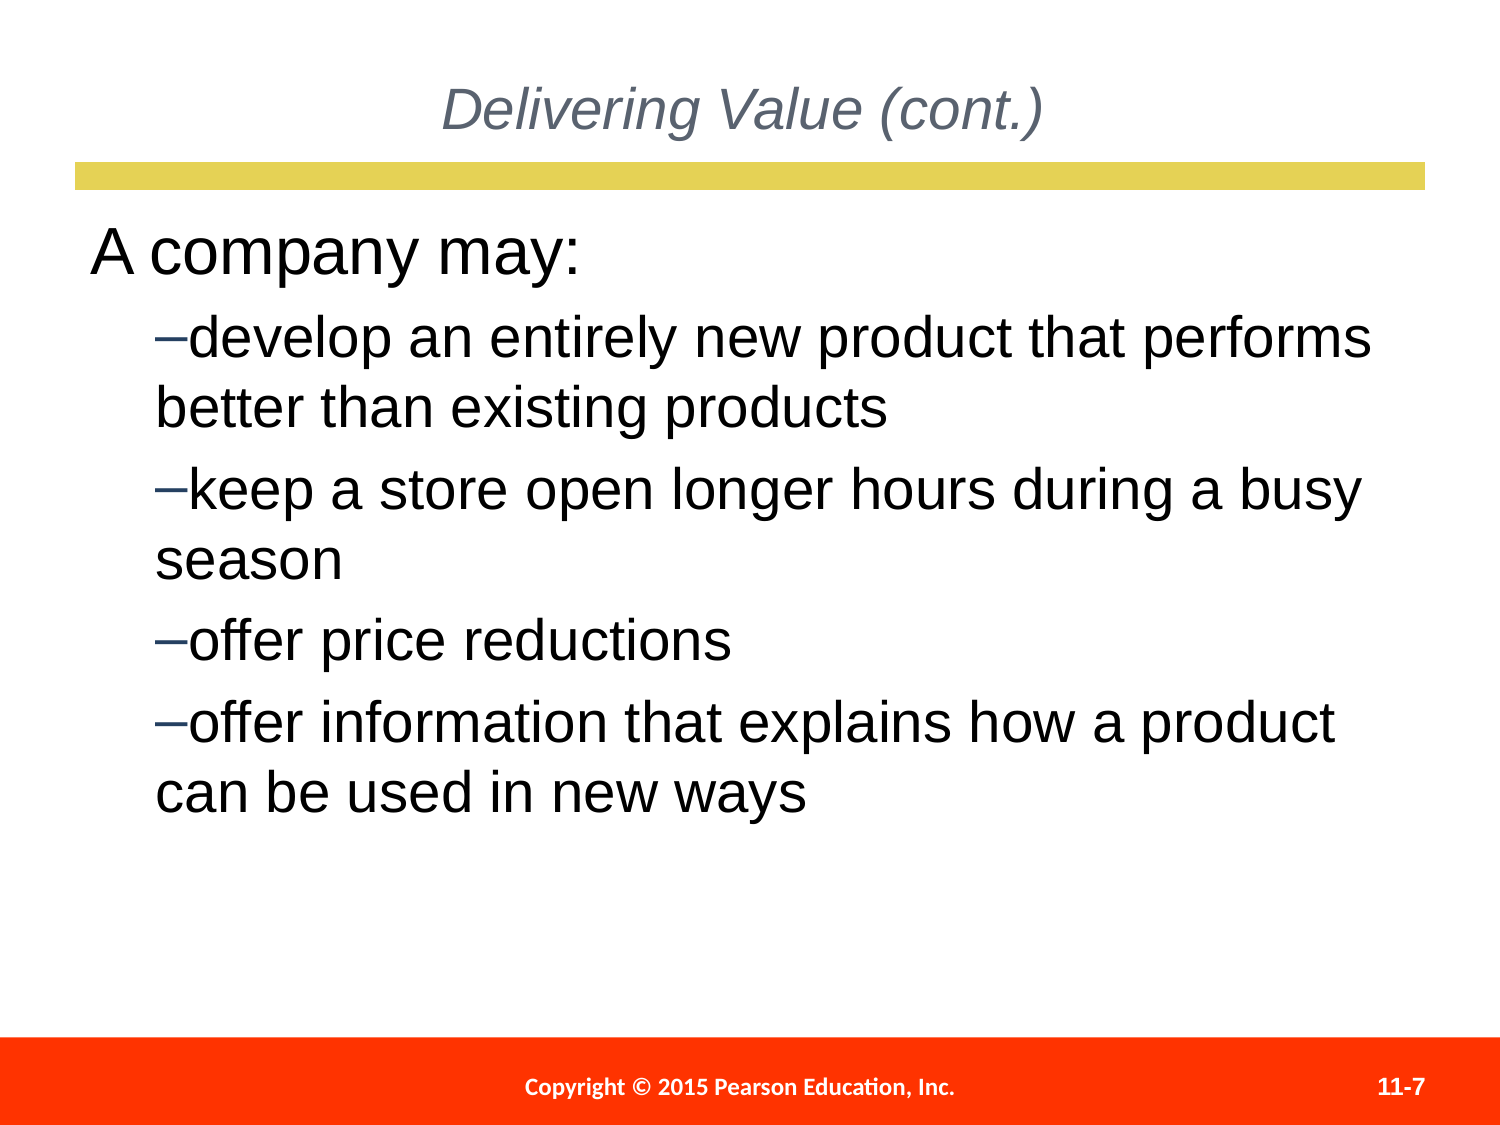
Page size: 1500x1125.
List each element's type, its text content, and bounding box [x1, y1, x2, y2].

title Delivering Value (cont.) [49, 12, 1438, 201]
list A company may: develop an entirely new product that performs better than existing products keep a store open longer hours during a busy season offer price reductions offer information that explains how a product can be used in new ways [74, 199, 1426, 1006]
